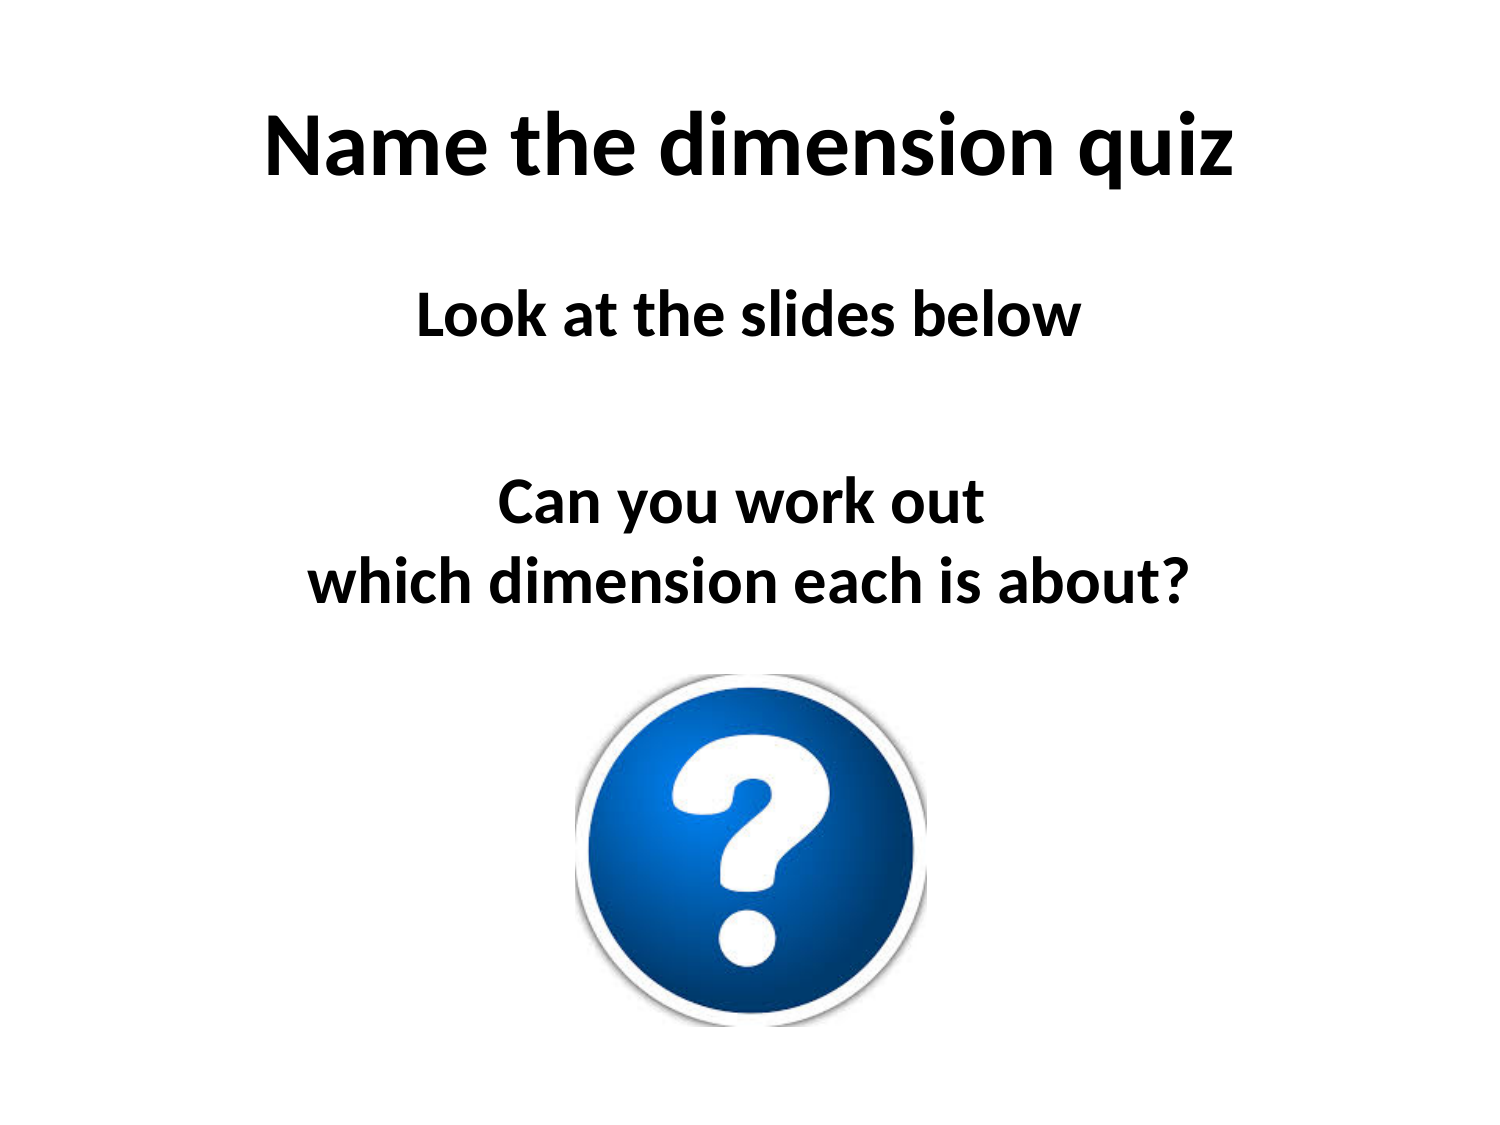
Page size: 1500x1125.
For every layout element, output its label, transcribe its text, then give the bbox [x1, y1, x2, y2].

title Name the dimension quiz [75, 45, 1425, 233]
list Look at the slides below Can you work out which dimension each is about? [75, 262, 1425, 1005]
picture [574, 674, 927, 1027]
